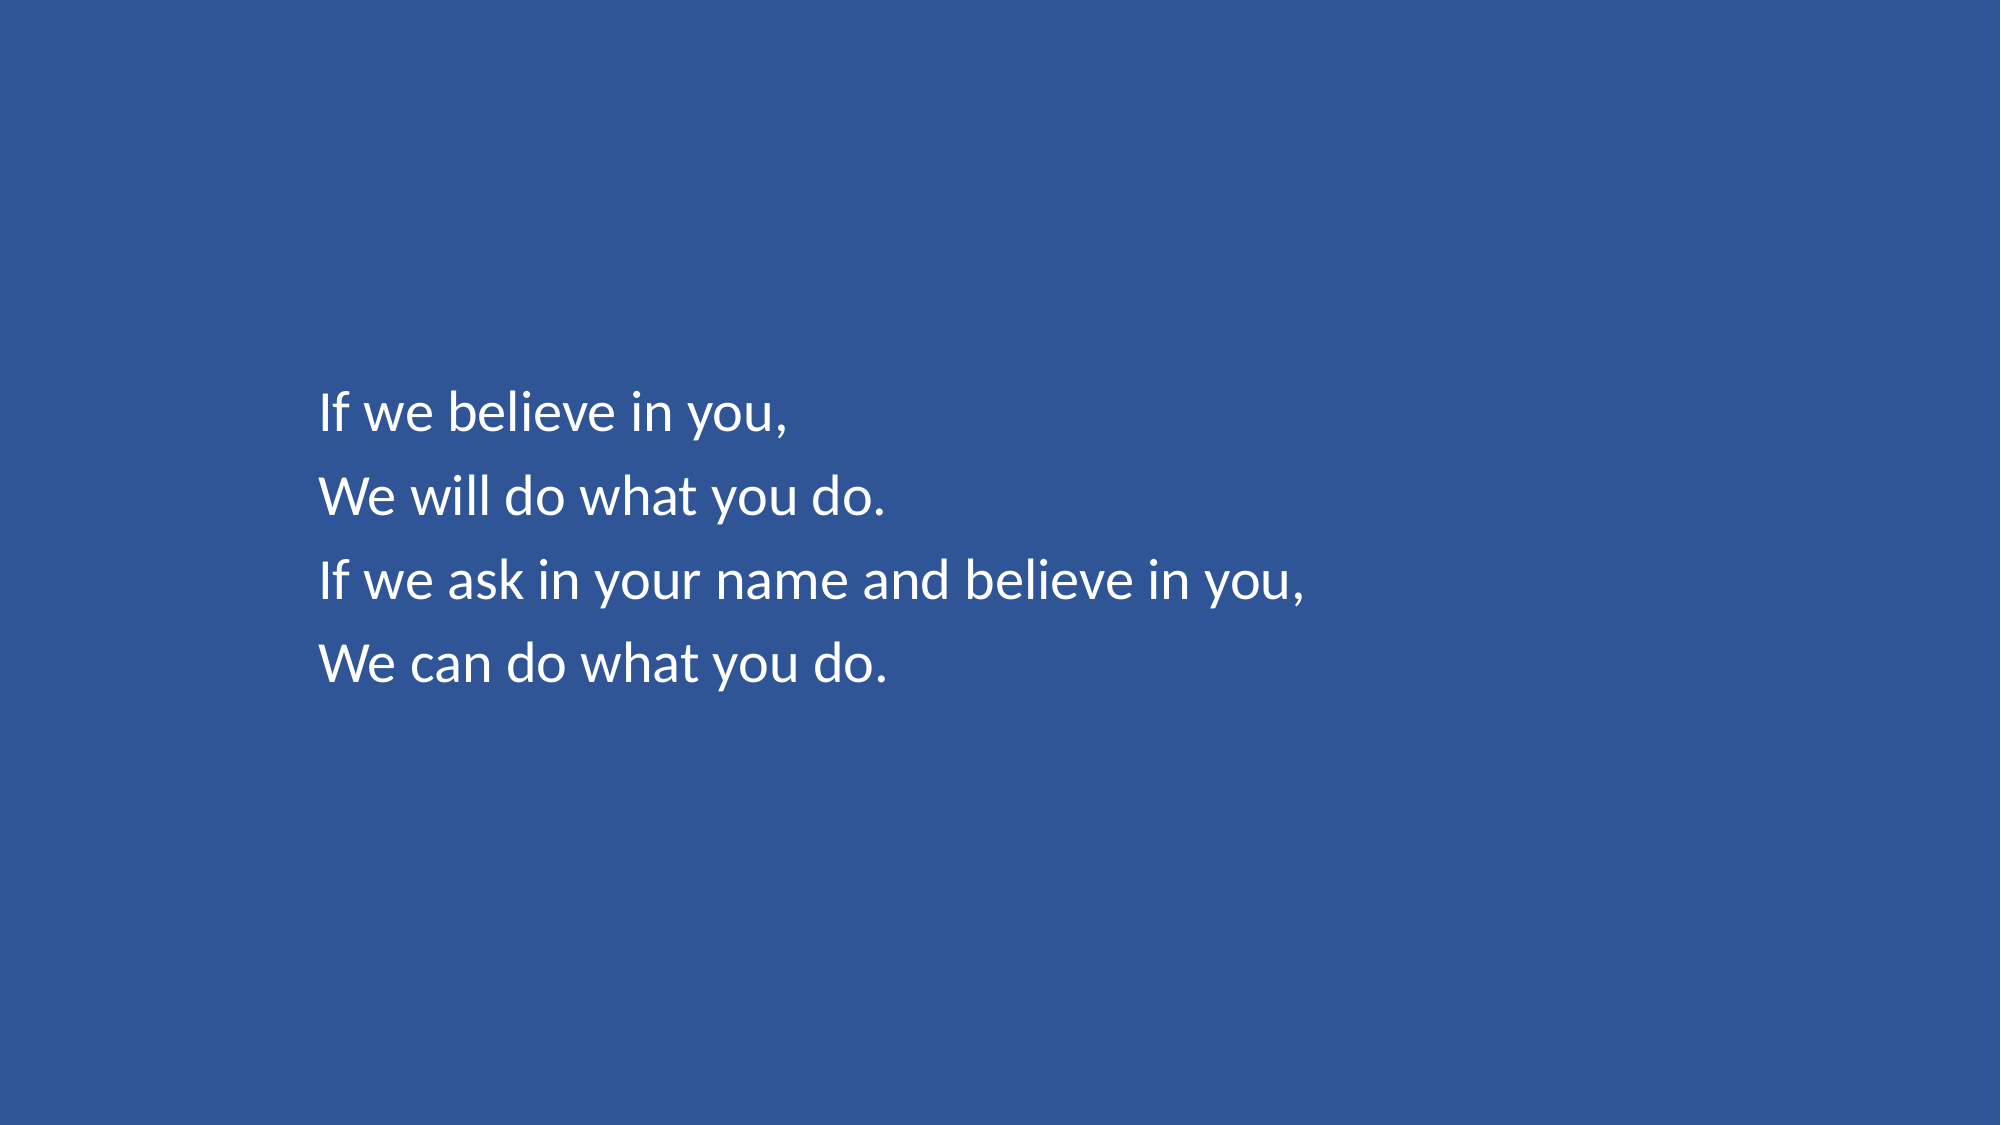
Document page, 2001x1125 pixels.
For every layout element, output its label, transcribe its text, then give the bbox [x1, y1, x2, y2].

list If we believe in you, We will do what you do. If we ask in your name and believe in you, We can do what you do. [303, 373, 1704, 751]
